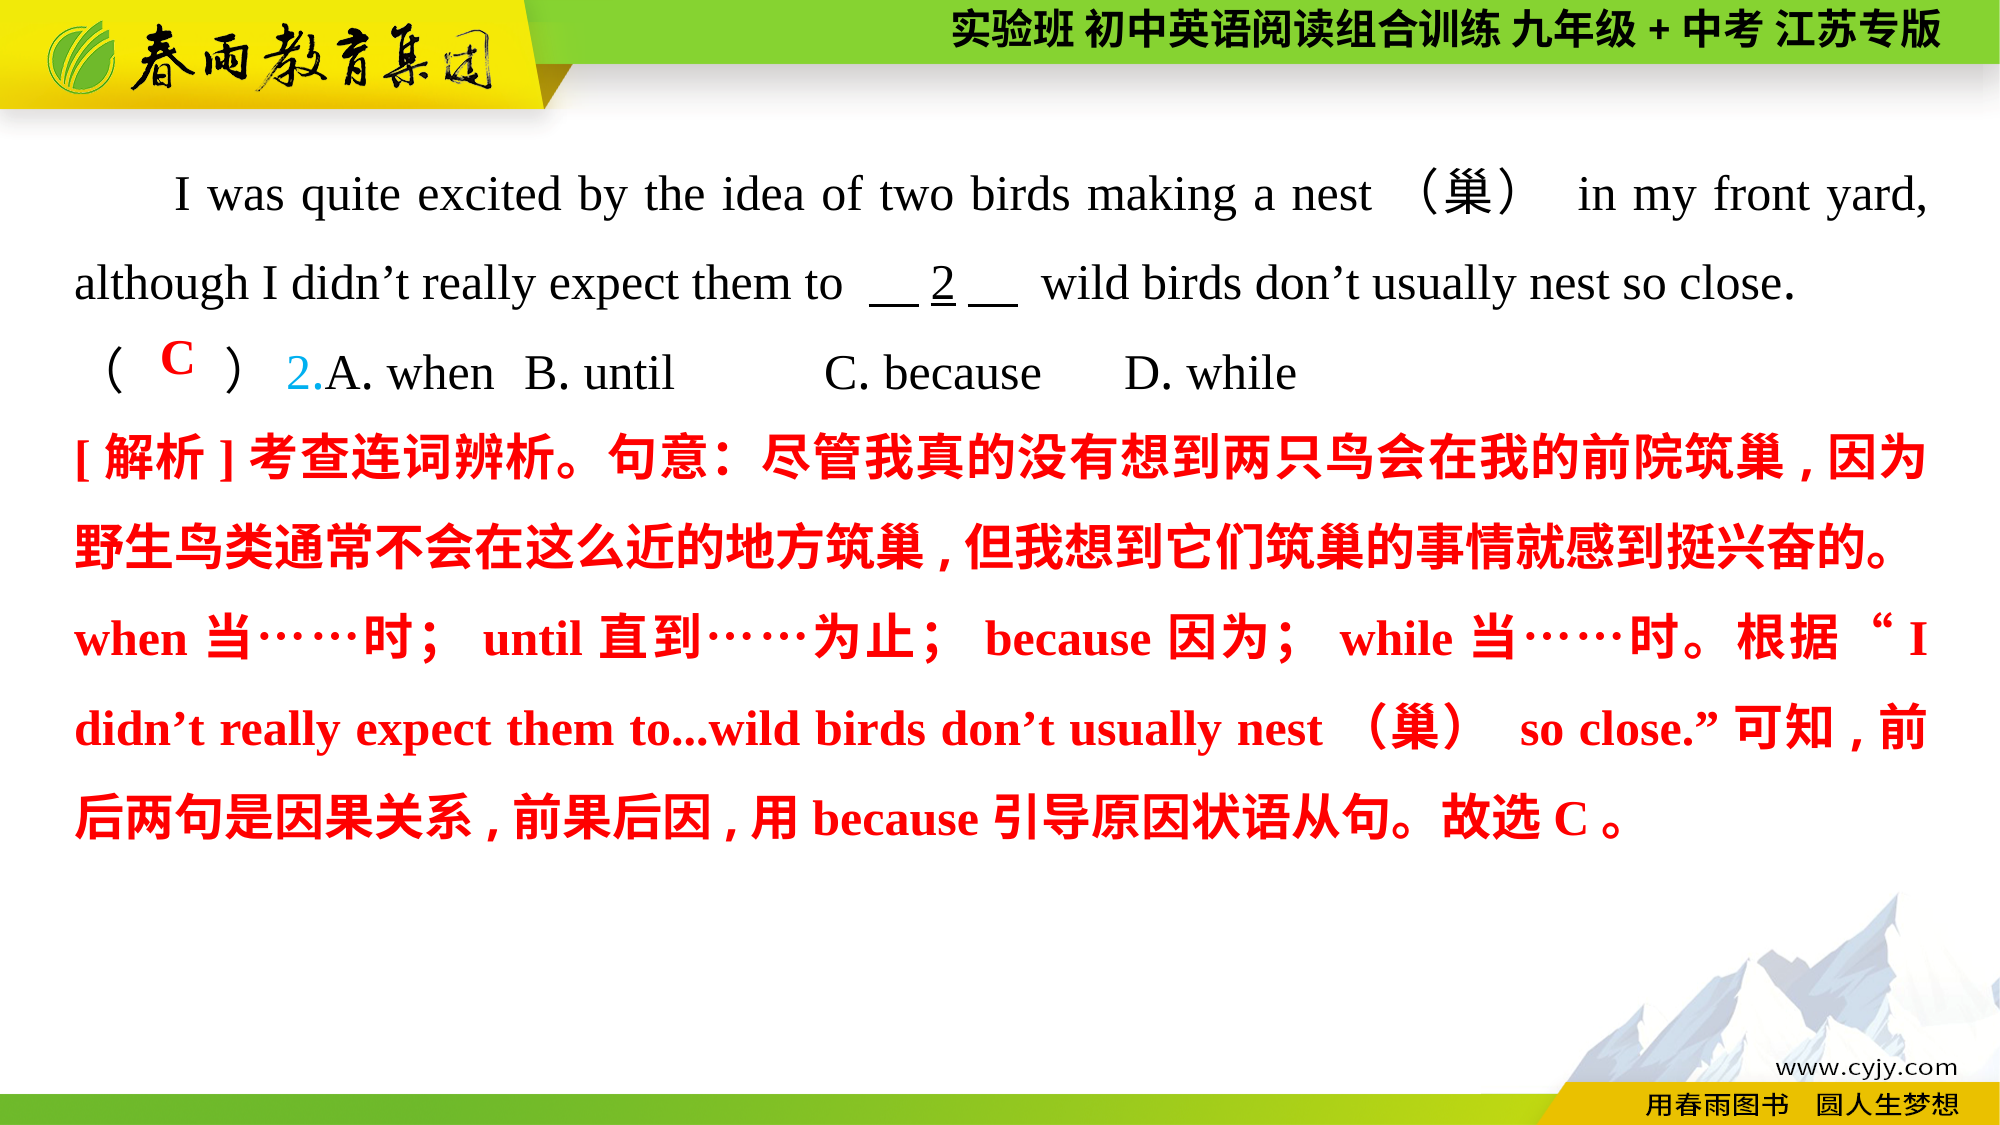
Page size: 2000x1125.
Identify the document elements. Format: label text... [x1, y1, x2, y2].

picture [0, 0, 2000, 1125]
text_box （ ）2.A. when B. until C. because D. while [59, 302, 1944, 387]
text_box C [145, 317, 212, 387]
list I was quite excited by the idea of two birds making a nest（巢） in my front yard, although I didn’t really expect them to 2 wild birds don’t usually nest so close. [59, 122, 1944, 302]
text_box [解析]考查连词辨析。句意：尽管我真的没有想到两只鸟会在我的前院筑巢,因为野生鸟类通常不会在这么近的地方筑巢,但我想到它们筑巢的事情就感到挺兴奋的。when当……时；until直到……为止；because因为；while当……时。根据“I didn’t really expect them to...wild birds don’t usually nest（巢） so close.”可知,前后两句是因果关系,前果后因,用because引导原因状语从句。故选C。 [59, 387, 1944, 853]
